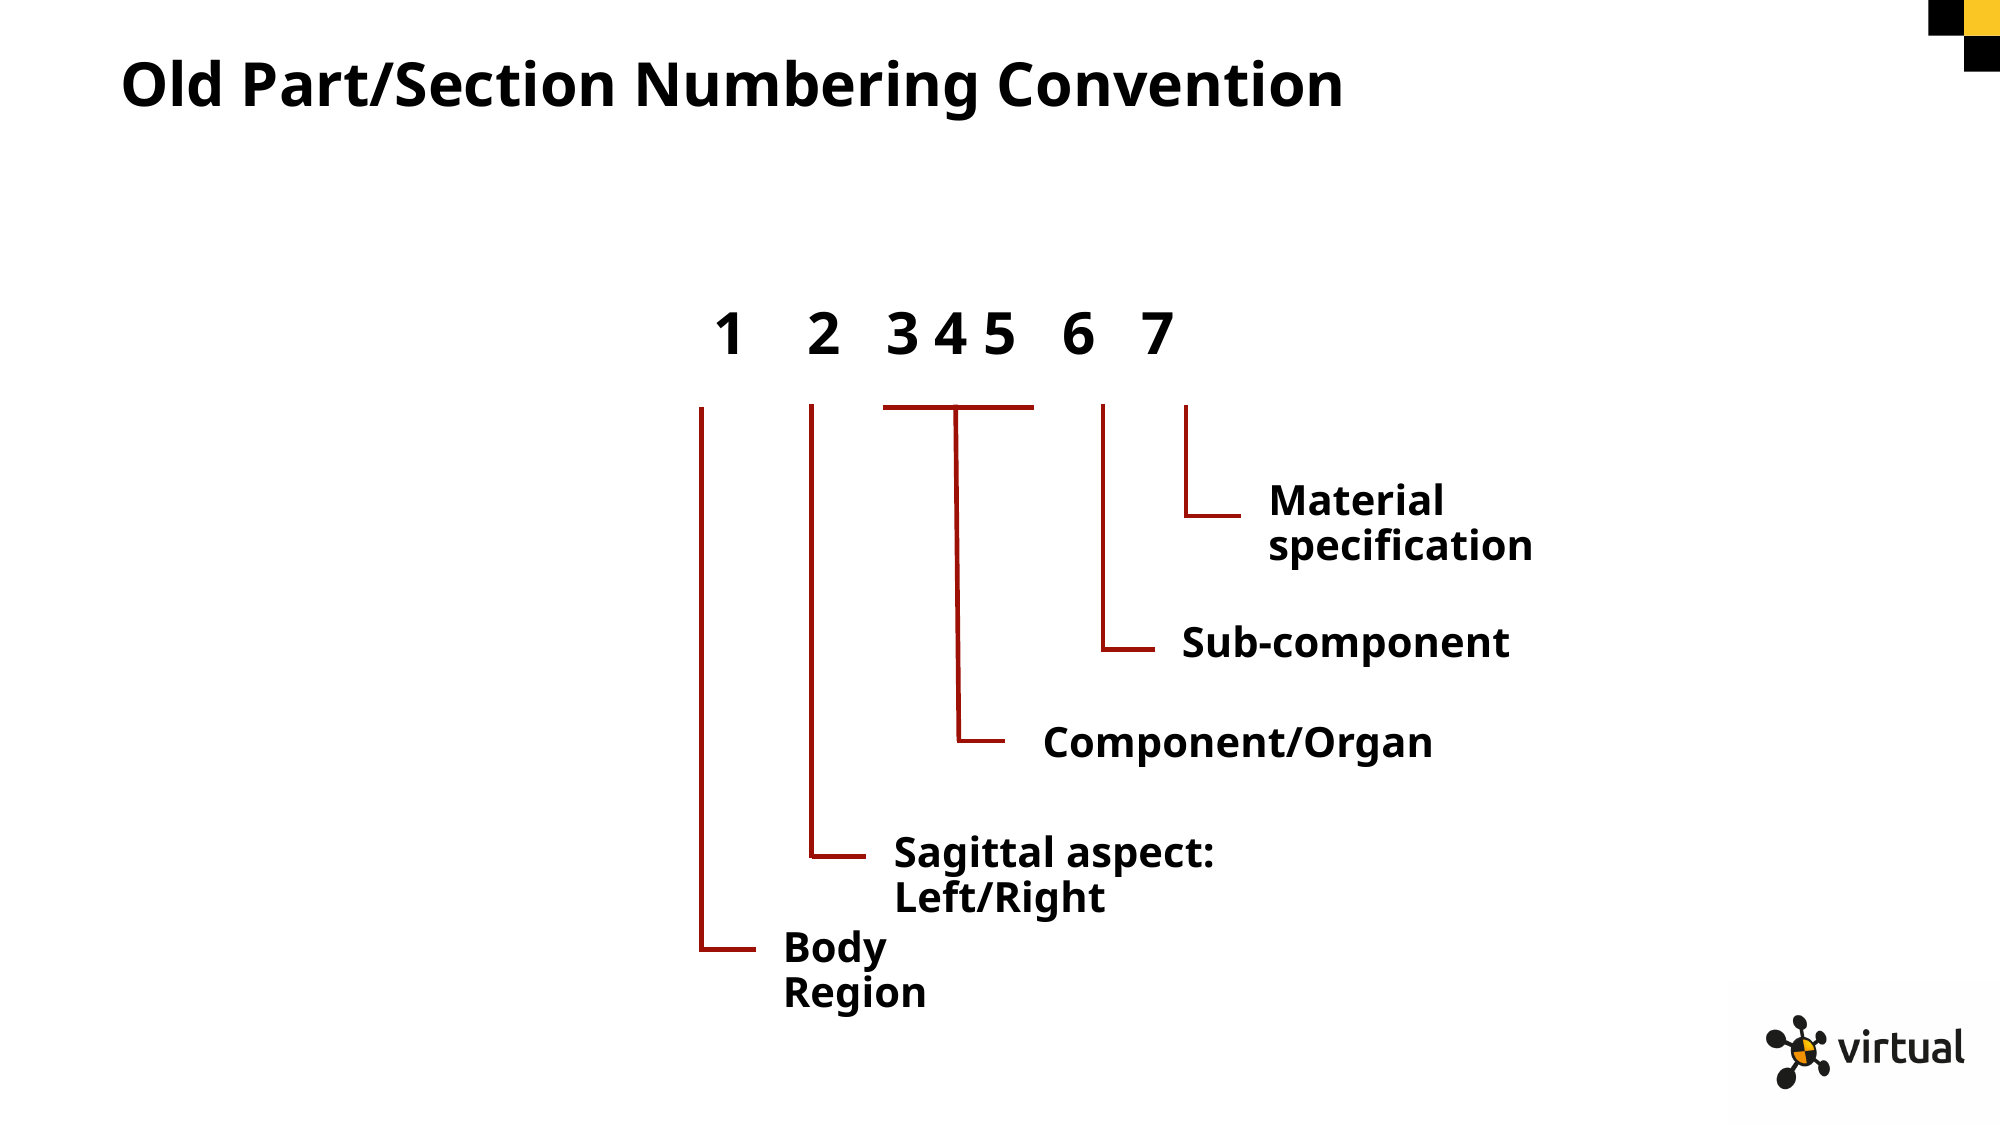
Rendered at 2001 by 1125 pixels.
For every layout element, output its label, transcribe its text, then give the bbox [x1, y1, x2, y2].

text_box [955, 404, 959, 741]
title Old Part/Section Numbering Convention [105, 38, 1803, 131]
text_box Body Region [768, 918, 1040, 974]
list 1 2 3 4 5 6 7 [646, 296, 1243, 406]
text_box Sagittal aspect: Left/Right [879, 823, 1369, 879]
picture [1728, 980, 2000, 1125]
text_box Material specification [1253, 471, 1681, 547]
text_box Sub-component [1167, 614, 1725, 670]
text_box Component/Organ [1027, 714, 1585, 770]
